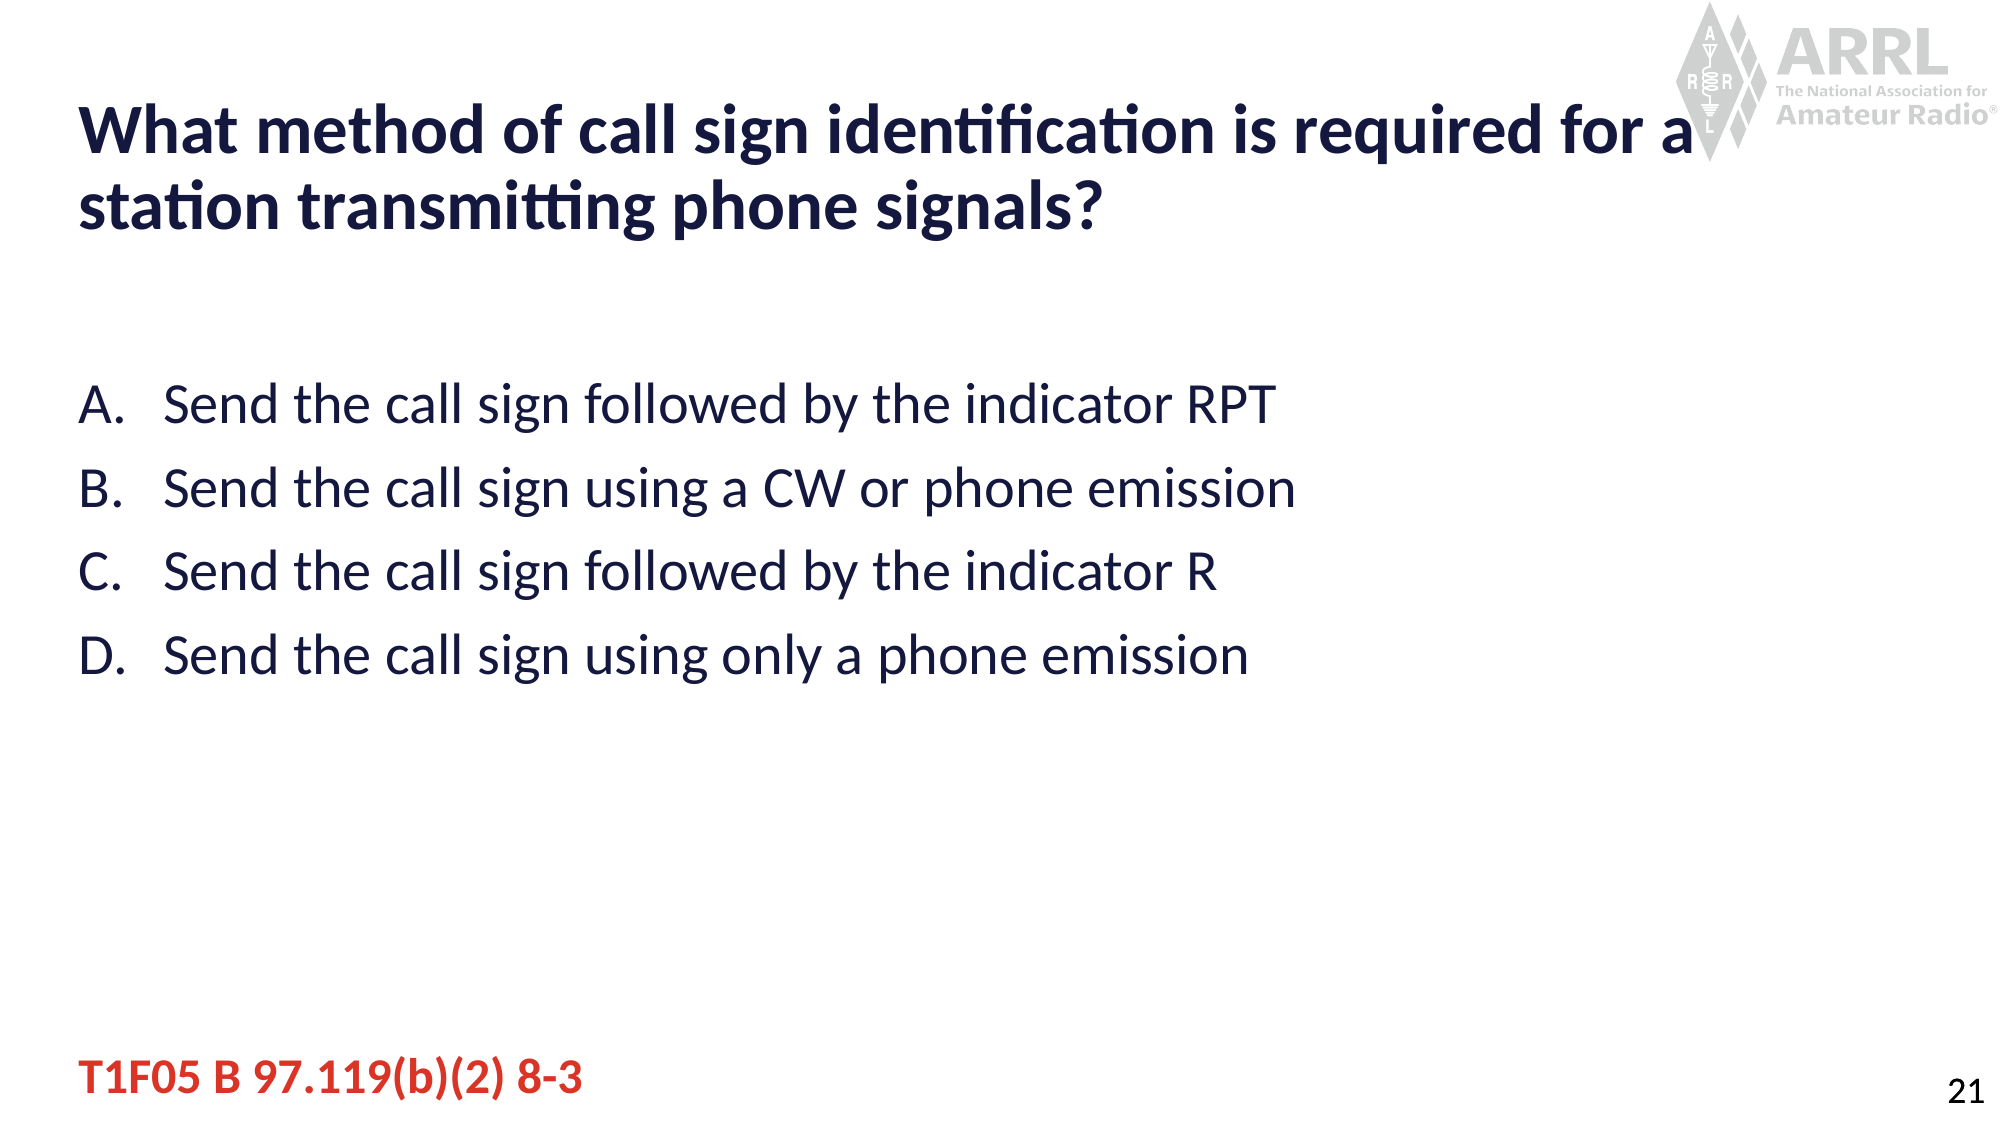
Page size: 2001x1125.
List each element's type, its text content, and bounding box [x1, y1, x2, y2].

title What method of call sign identification is required for a station transmitting phone signals? [63, 59, 1863, 278]
list Send the call sign followed by the indicator RPT Send the call sign using a CW or phone emission Send the call sign followed by the indicator R Send the call sign using only a phone emission [63, 365, 1863, 989]
text_box T1F05 B 97.119(b)(2) 8-3 [63, 1036, 921, 1112]
picture [1674, 0, 2000, 164]
